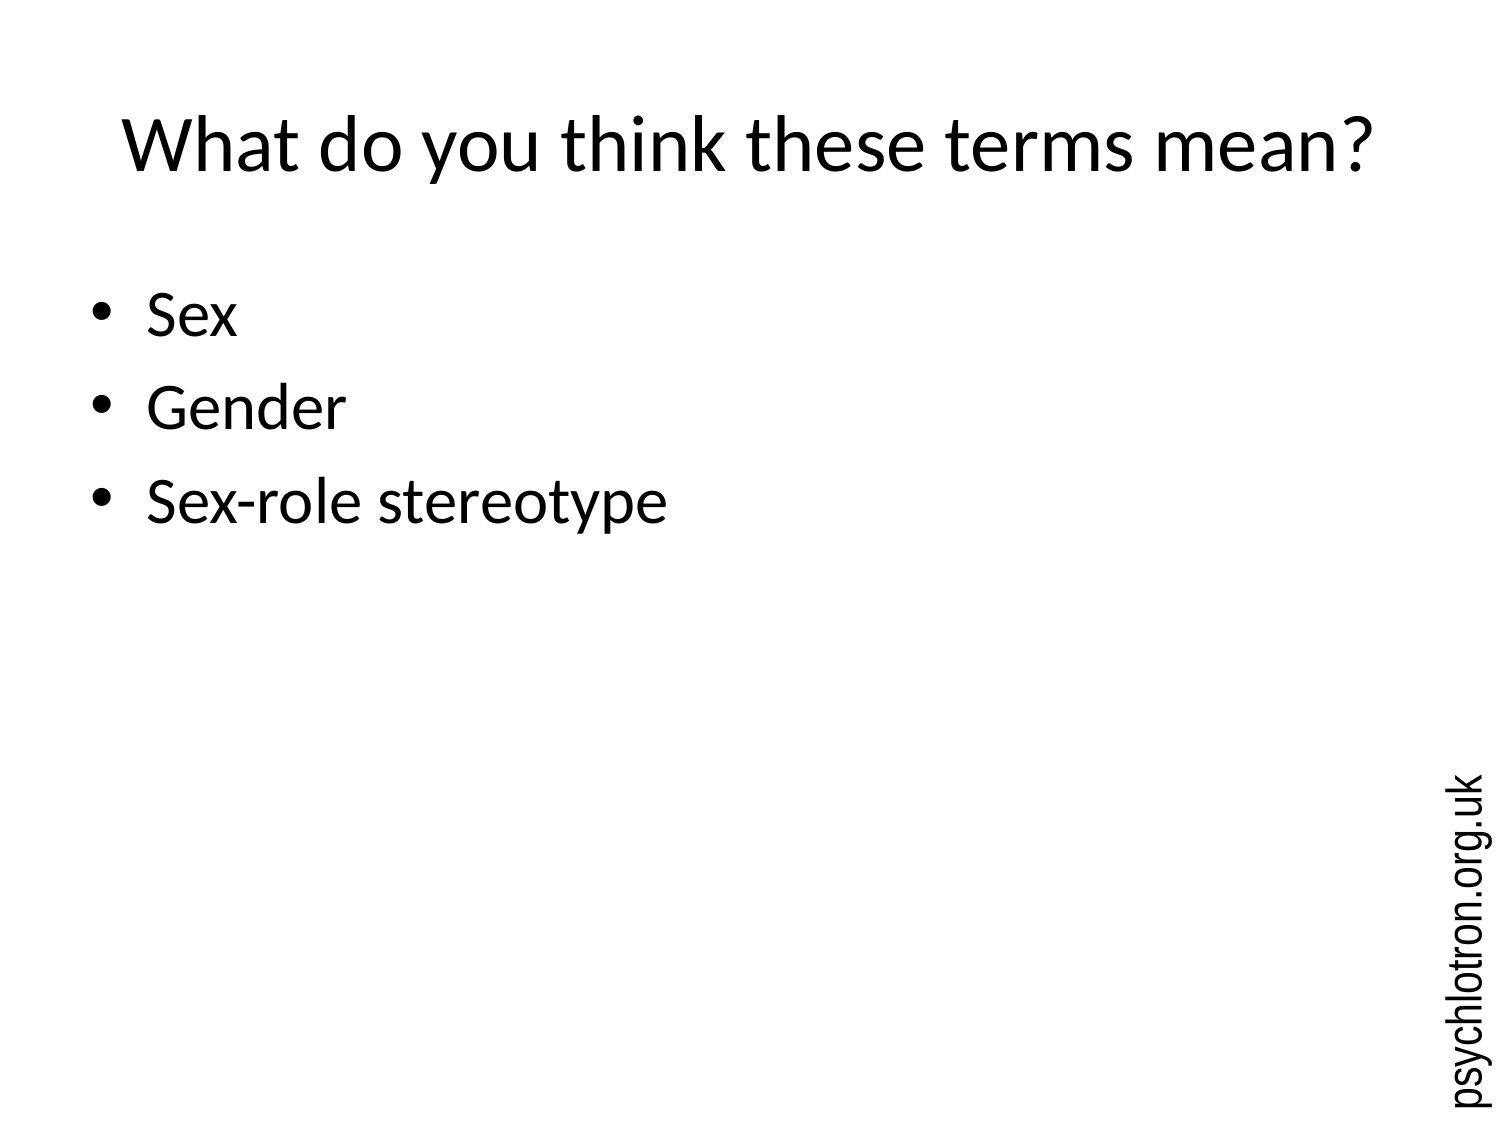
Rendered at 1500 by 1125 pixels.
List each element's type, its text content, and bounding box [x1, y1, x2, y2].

list Sex Gender Sex-role stereotype [74, 262, 1426, 1006]
title What do you think these terms mean? [74, 44, 1426, 233]
